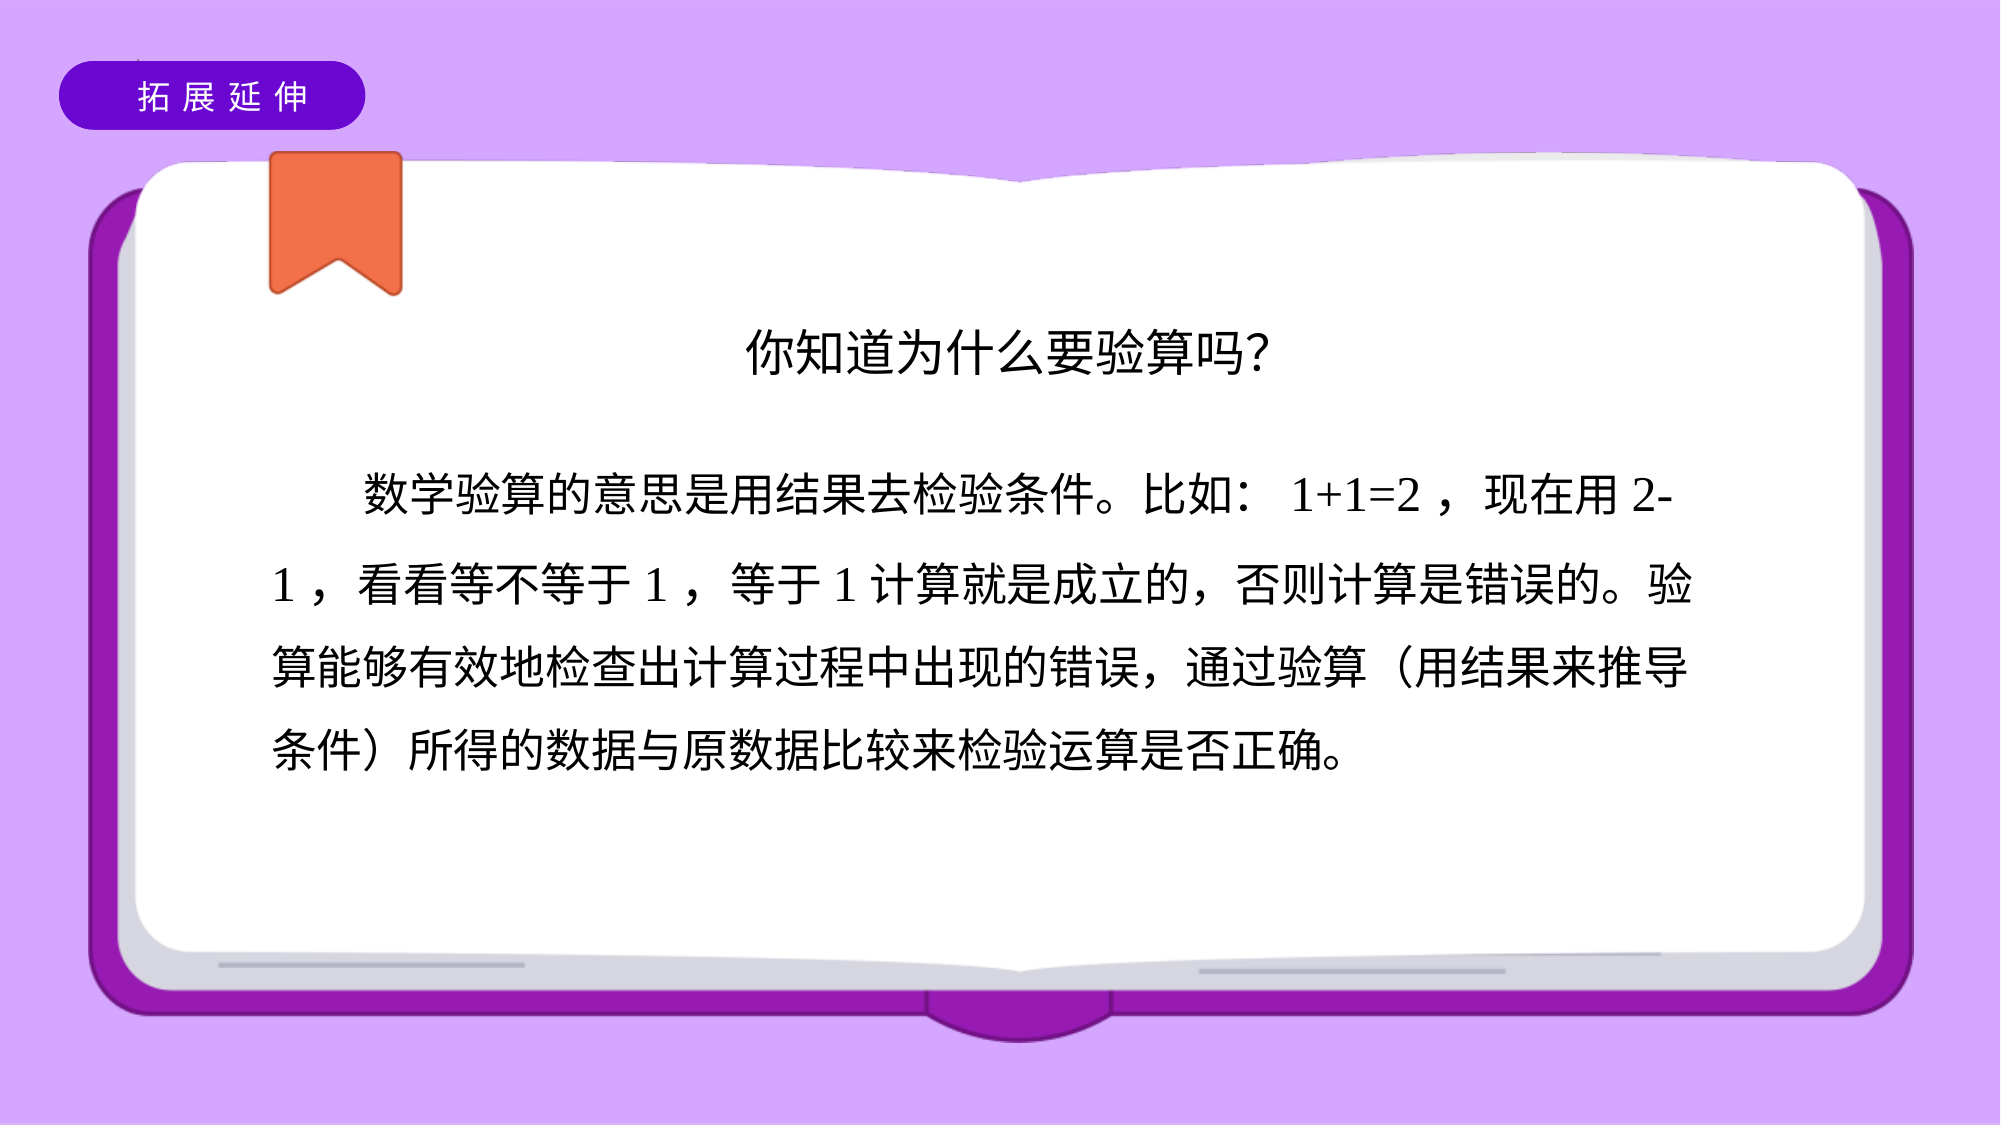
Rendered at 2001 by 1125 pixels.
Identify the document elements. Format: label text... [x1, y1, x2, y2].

picture [0, 0, 2001, 1125]
text_box 拓展延伸 [111, 68, 333, 124]
text_box 数学验算的意思是用结果去检验条件。比如：1+1=2，现在用2-1，看看等不等于1，等于1计算就是成立的，否则计算是错误的。验算能够有效地检查出计算过程中出现的错误，通过验算（用结果来推导条件）所得的数据与原数据比较来检验运算是否正确。 [256, 424, 1744, 784]
text_box 你知道为什么要验算吗？ [707, 313, 1293, 389]
